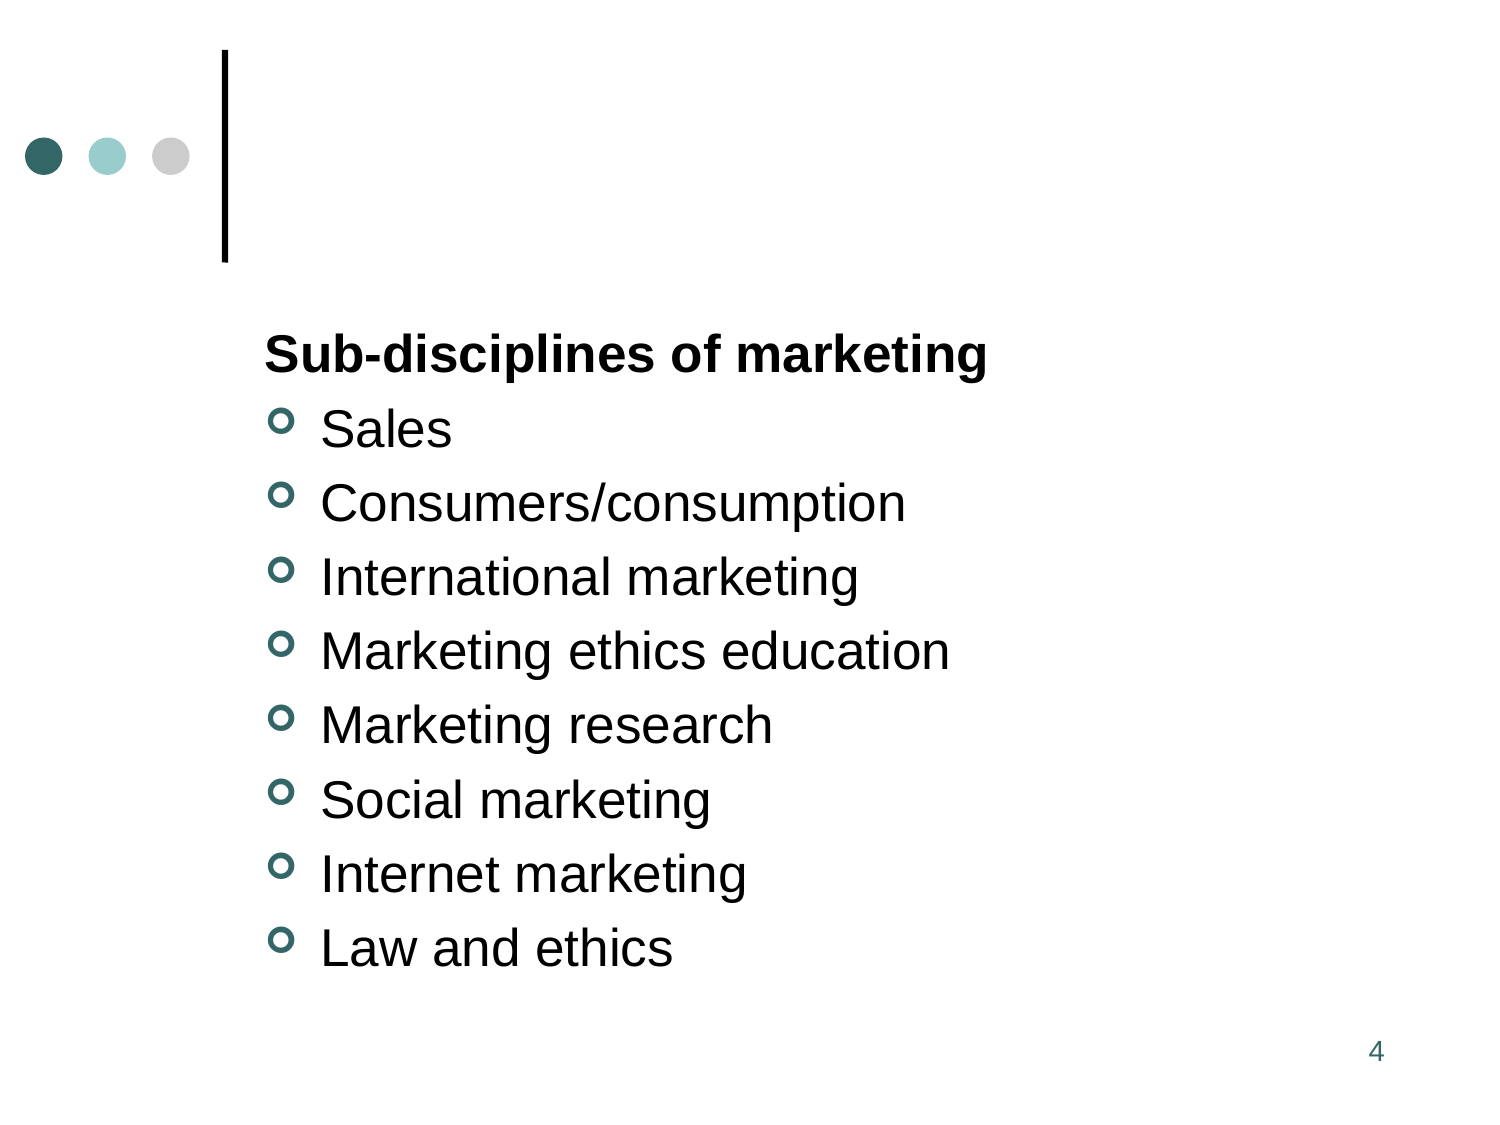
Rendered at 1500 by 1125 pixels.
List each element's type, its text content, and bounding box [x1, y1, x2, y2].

slide_number 4 [1187, 1025, 1400, 1100]
list Sub-disciplines of marketing Sales Consumers/consumption International marketing Marketing ethics education Marketing research Social marketing Internet marketing Law and ethics [249, 312, 1400, 988]
